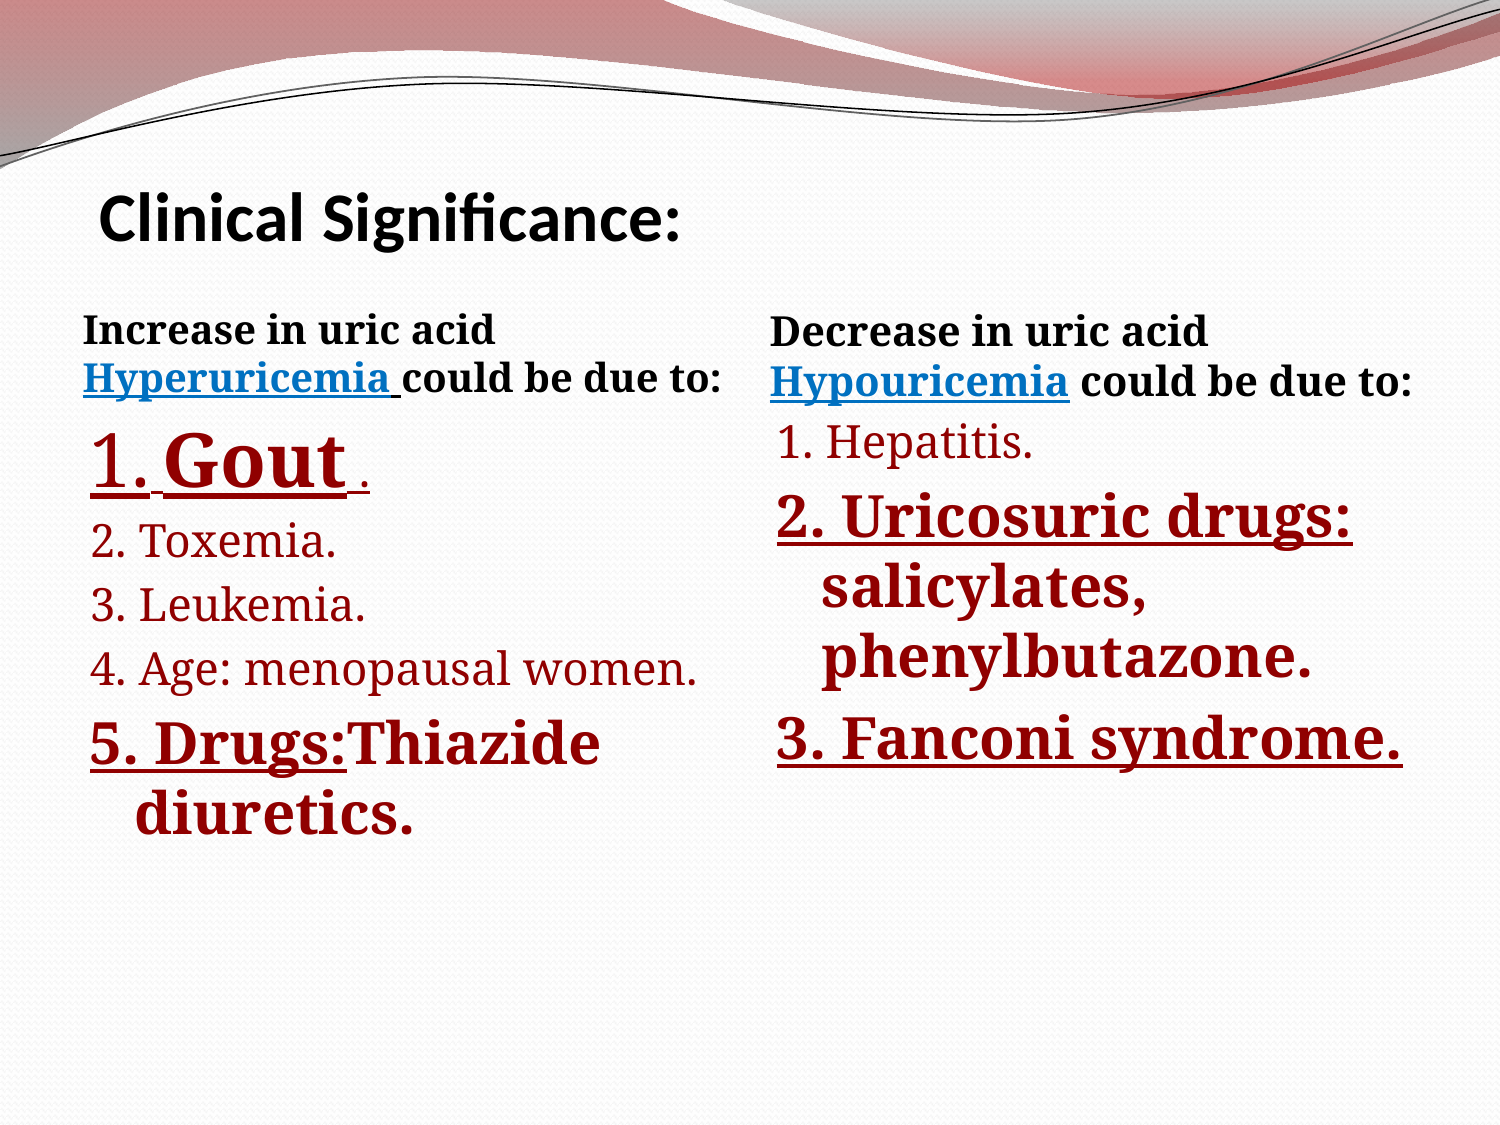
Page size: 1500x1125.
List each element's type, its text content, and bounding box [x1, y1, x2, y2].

list Increase in uric acid Hyperuricemia could be due to: [75, 304, 738, 412]
list 1. Gout . 2. Toxemia. 3. Leukemia. 4. Age: menopausal women. 5. Drugs:Thiazide diuretics. [75, 412, 738, 1068]
list 1. Hepatitis. 2. Uricosuric drugs: salicylates, phenylbutazone. 3. Fanconi syndrome. [761, 412, 1425, 1044]
list Decrease in uric acid Hypouricemia could be due to: [761, 305, 1425, 412]
title Clinical Significance: [99, 162, 1450, 350]
